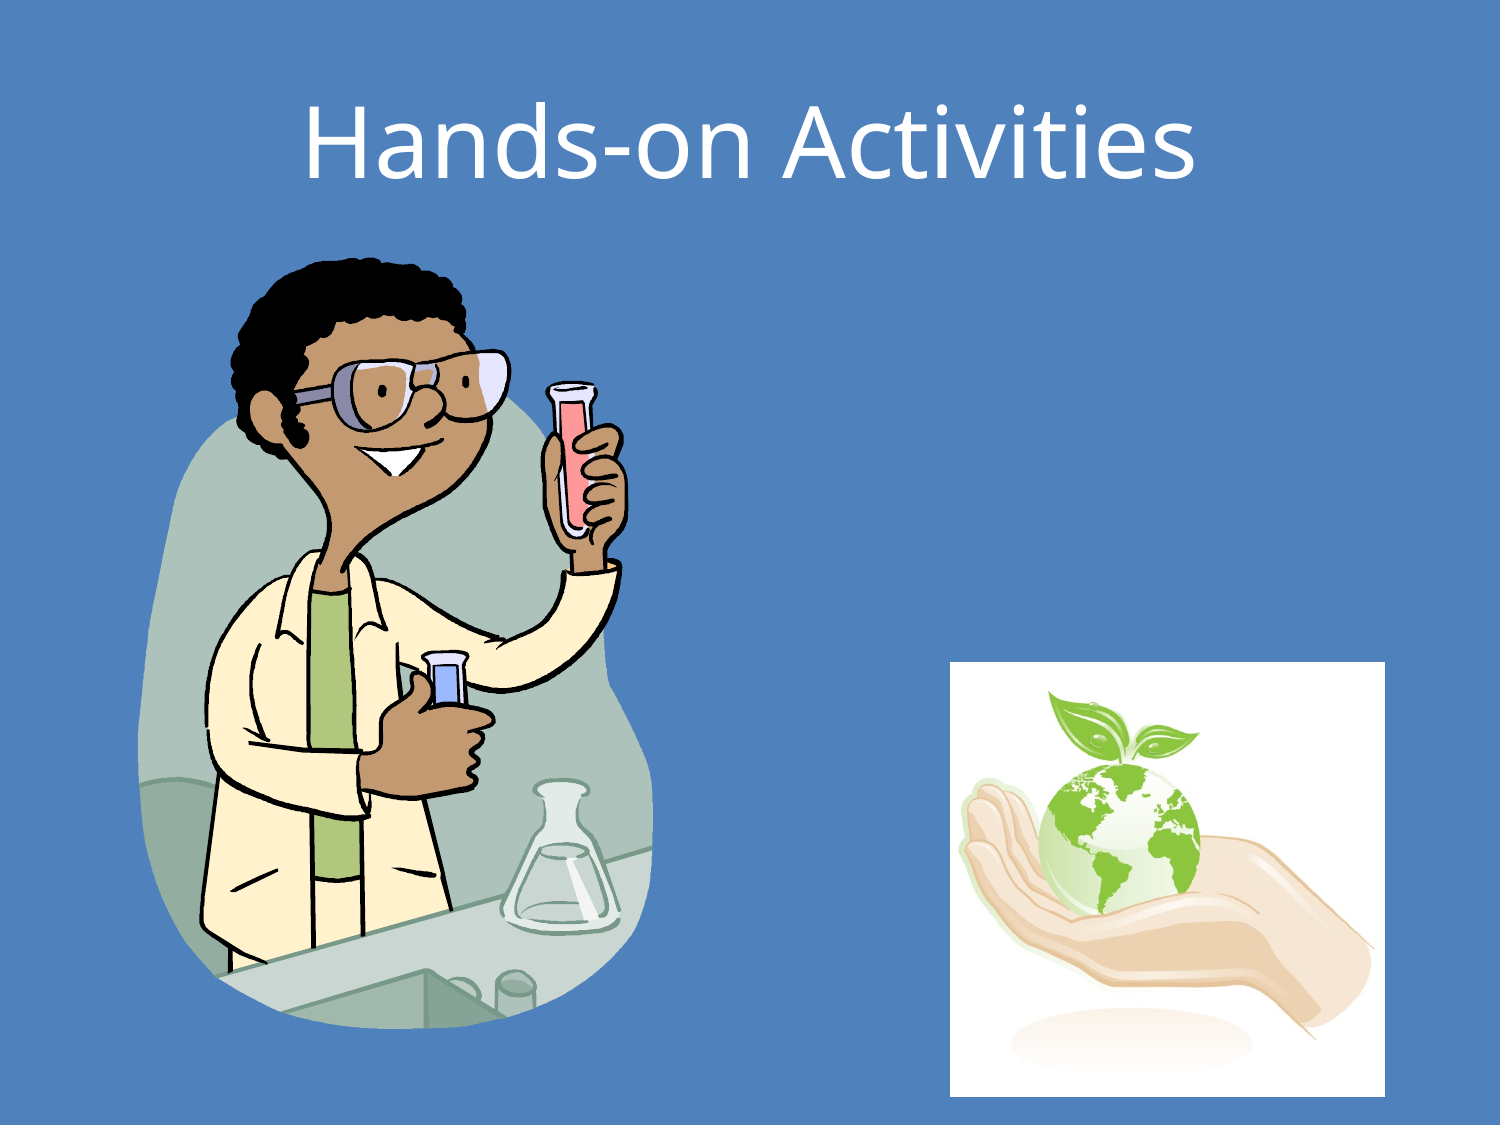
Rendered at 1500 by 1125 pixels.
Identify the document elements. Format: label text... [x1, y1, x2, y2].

picture [137, 249, 663, 1040]
title Hands-on Activities [75, 45, 1425, 233]
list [949, 662, 1385, 1097]
